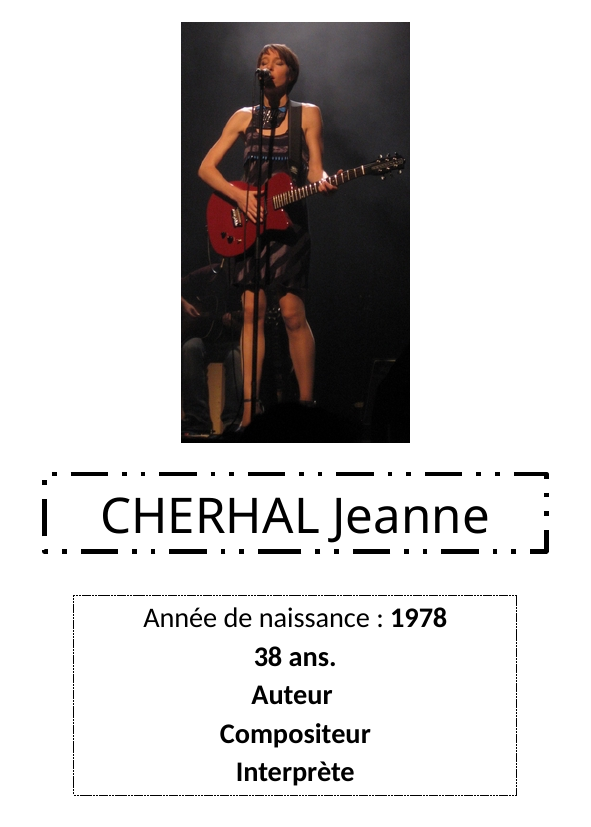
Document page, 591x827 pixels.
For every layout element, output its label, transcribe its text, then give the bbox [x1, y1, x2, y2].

subtitle Année de naissance : 1978 38 ans. Auteur Compositeur Interprète [73, 595, 517, 796]
picture [181, 22, 410, 443]
title CHERHAL Jeanne [44, 473, 547, 552]
